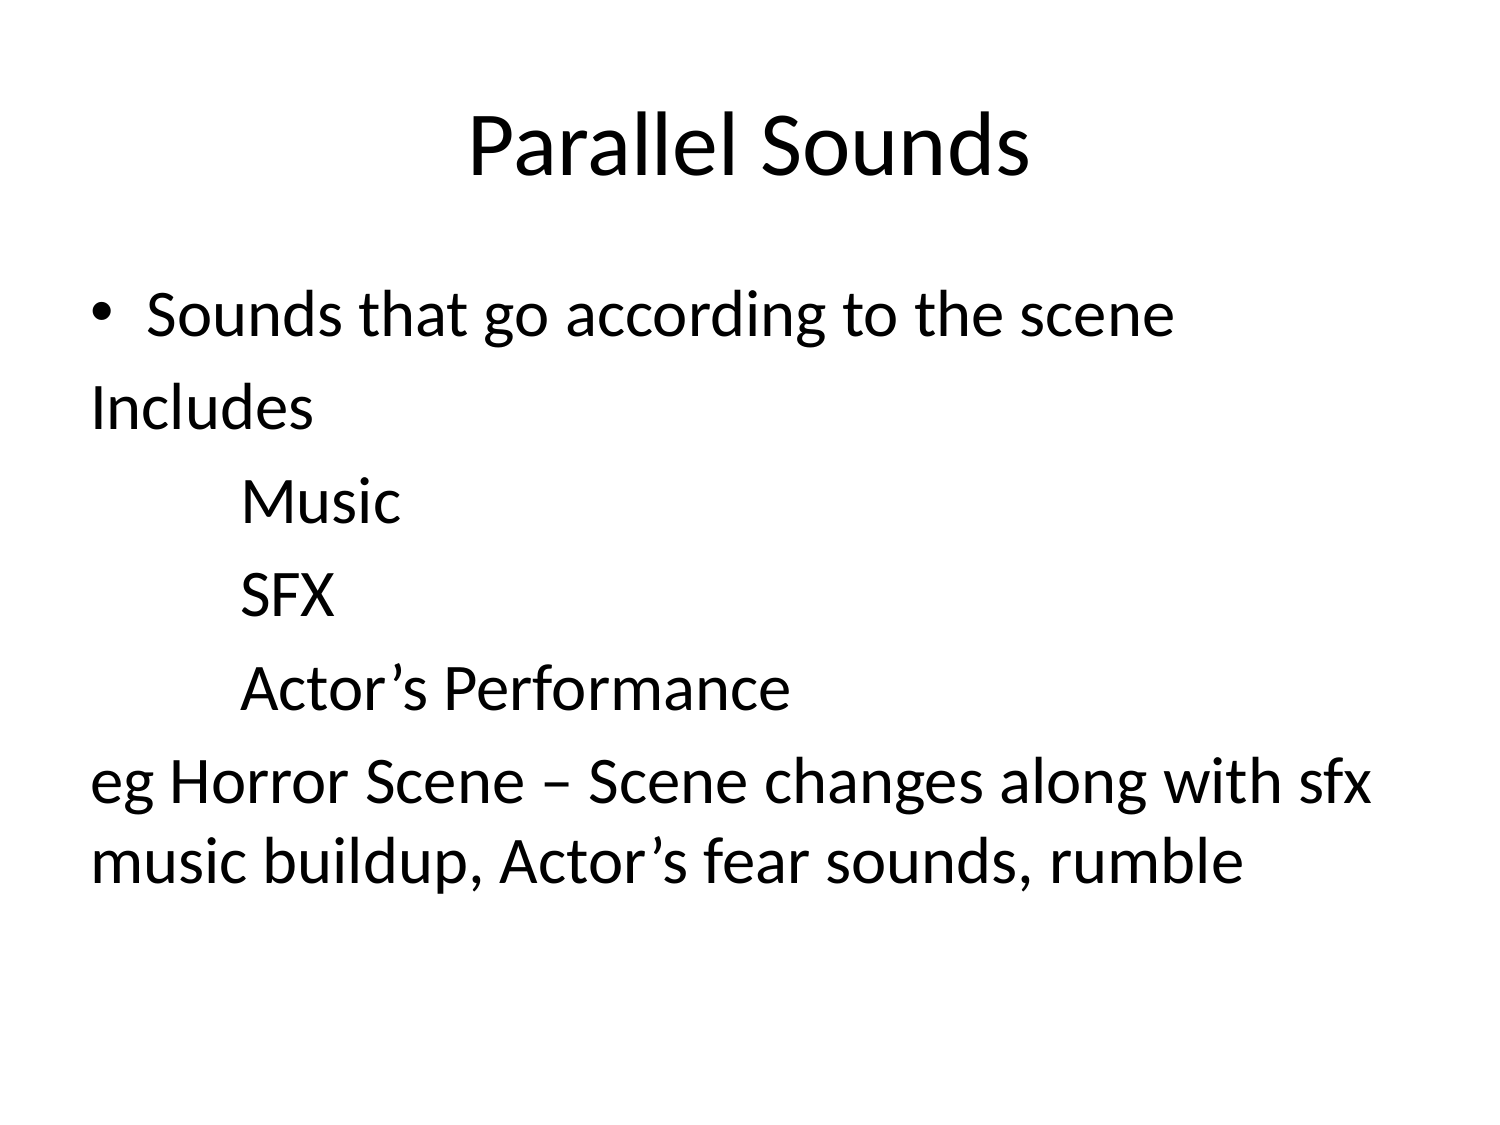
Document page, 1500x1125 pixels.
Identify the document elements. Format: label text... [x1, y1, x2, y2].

list Sounds that go according to the scene Includes Music SFX Actor’s Performance eg Horror Scene – Scene changes along with sfx music buildup, Actor’s fear sounds, rumble [75, 262, 1425, 1005]
title Parallel Sounds [75, 45, 1425, 233]
